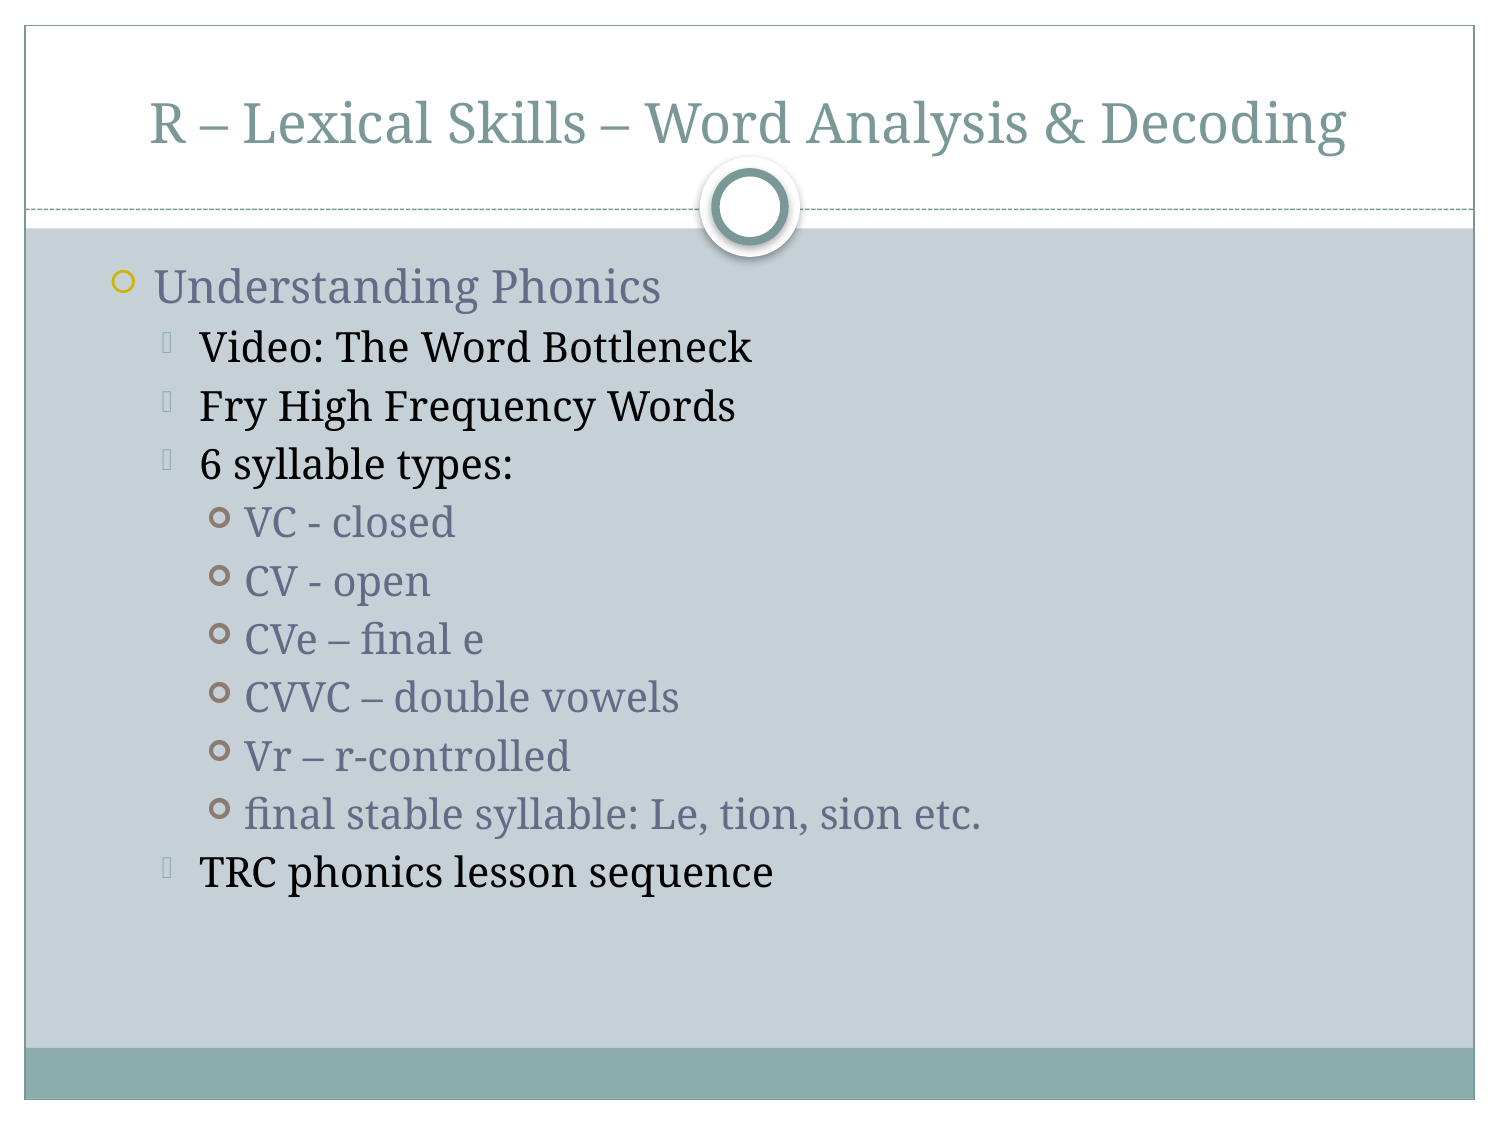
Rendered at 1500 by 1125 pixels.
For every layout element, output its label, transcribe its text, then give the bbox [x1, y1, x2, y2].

list Understanding Phonics Video: The Word Bottleneck Fry High Frequency Words 6 syllable types: VC - closed CV - open CVe – final e CVVC – double vowels Vr – r-controlled final stable syllable: Le, tion, sion etc. TRC phonics lesson sequence [49, 250, 1445, 1001]
title R – Lexical Skills – Word Analysis & Decoding [49, 37, 1450, 162]
